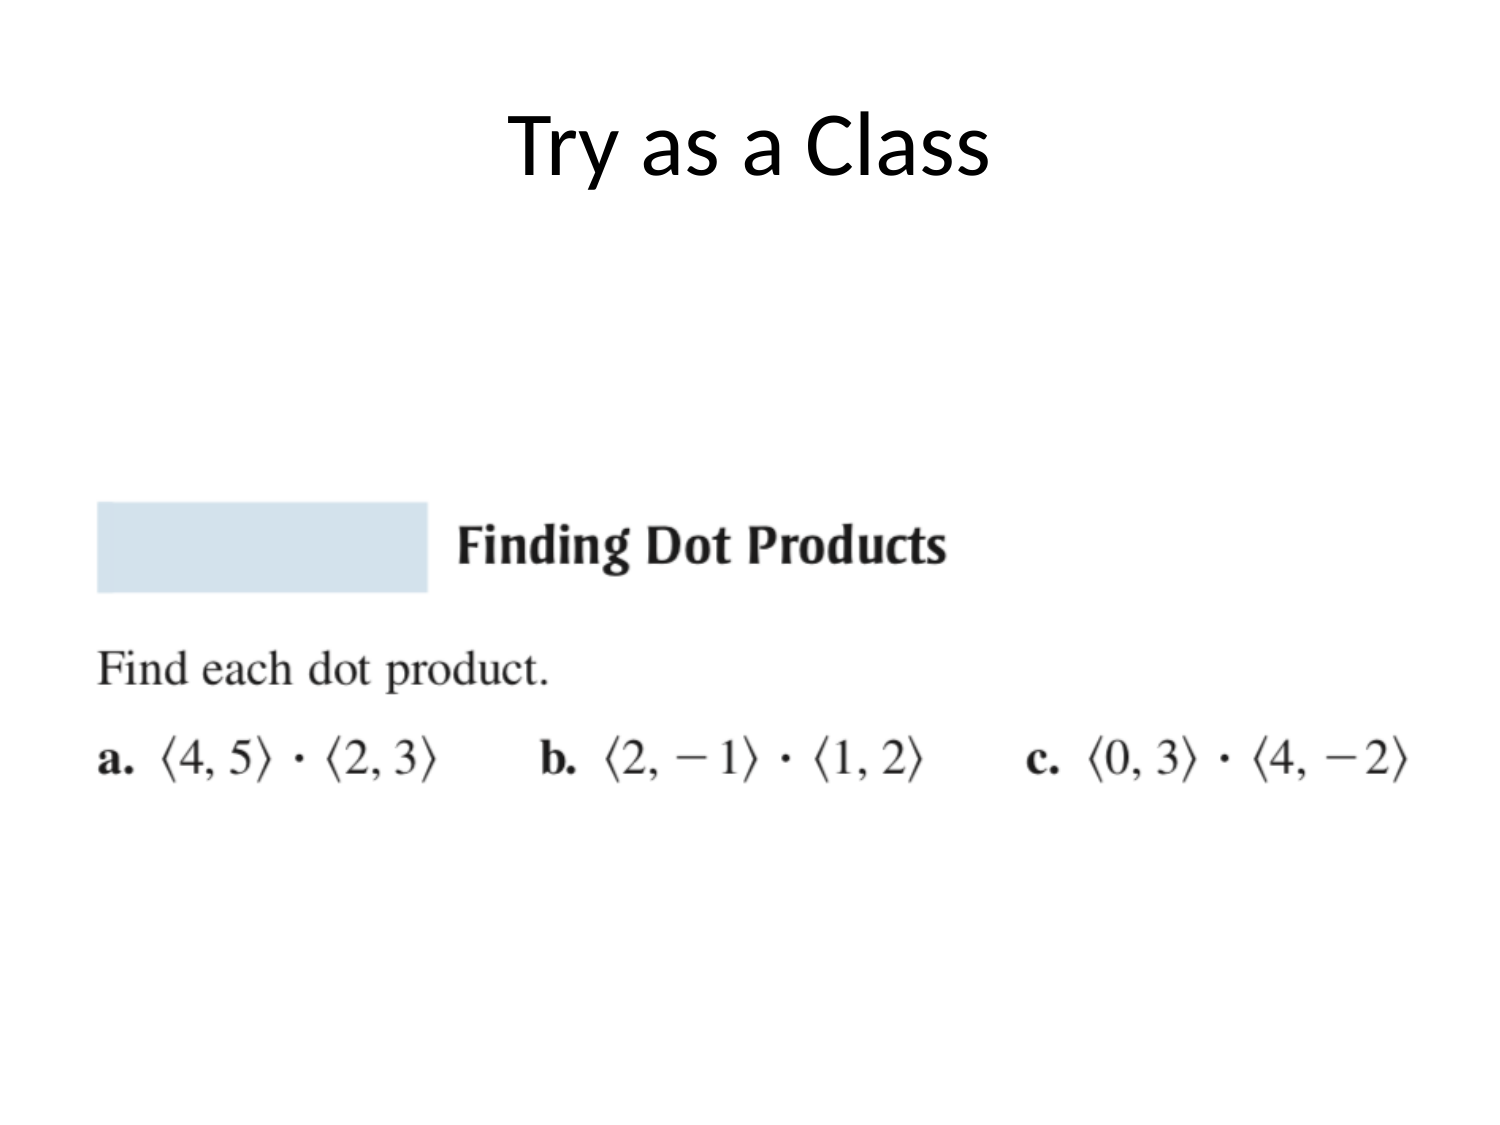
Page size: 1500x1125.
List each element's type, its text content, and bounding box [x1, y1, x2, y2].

title Try as a Class [75, 45, 1425, 233]
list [74, 262, 1426, 1006]
